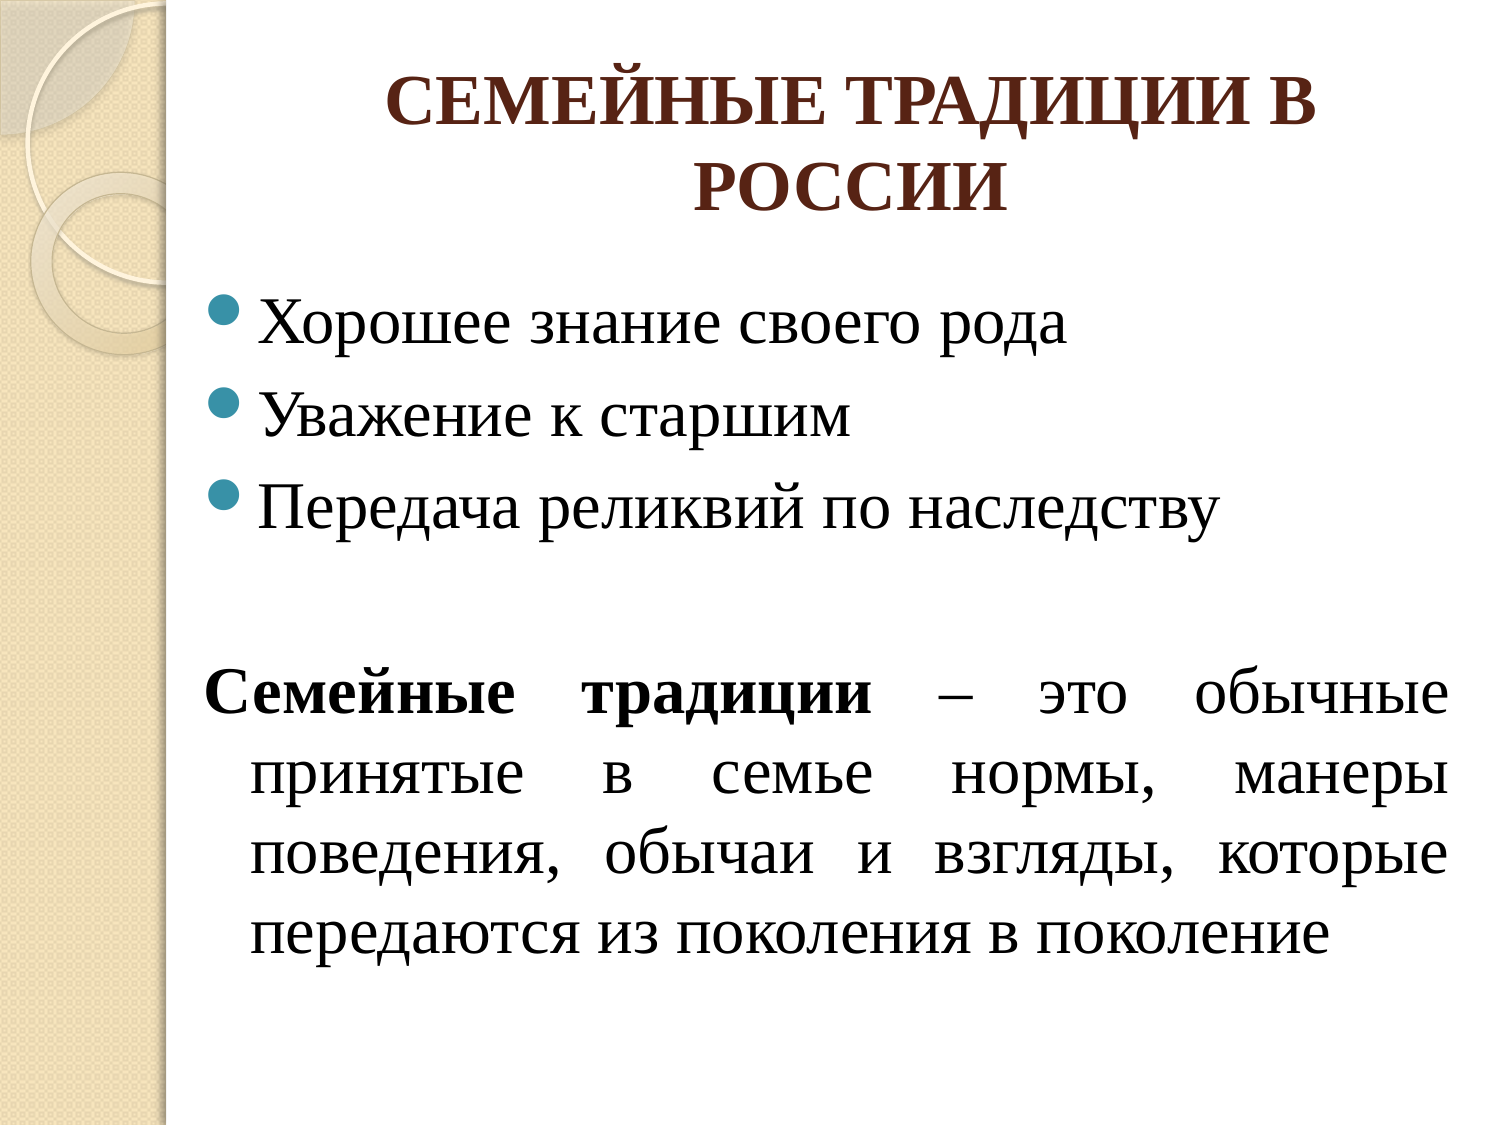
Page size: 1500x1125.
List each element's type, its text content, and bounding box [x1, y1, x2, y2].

list Хорошее знание своего рода Уважение к старшим Передача реликвий по наследству Семейные традиции – это обычные принятые в семье нормы, манеры поведения, обычаи и взгляды, которые передаются из поколения в поколение [175, 269, 1466, 1025]
title СЕМЕЙНЫЕ ТРАДИЦИИ В РОССИИ [235, 45, 1466, 233]
